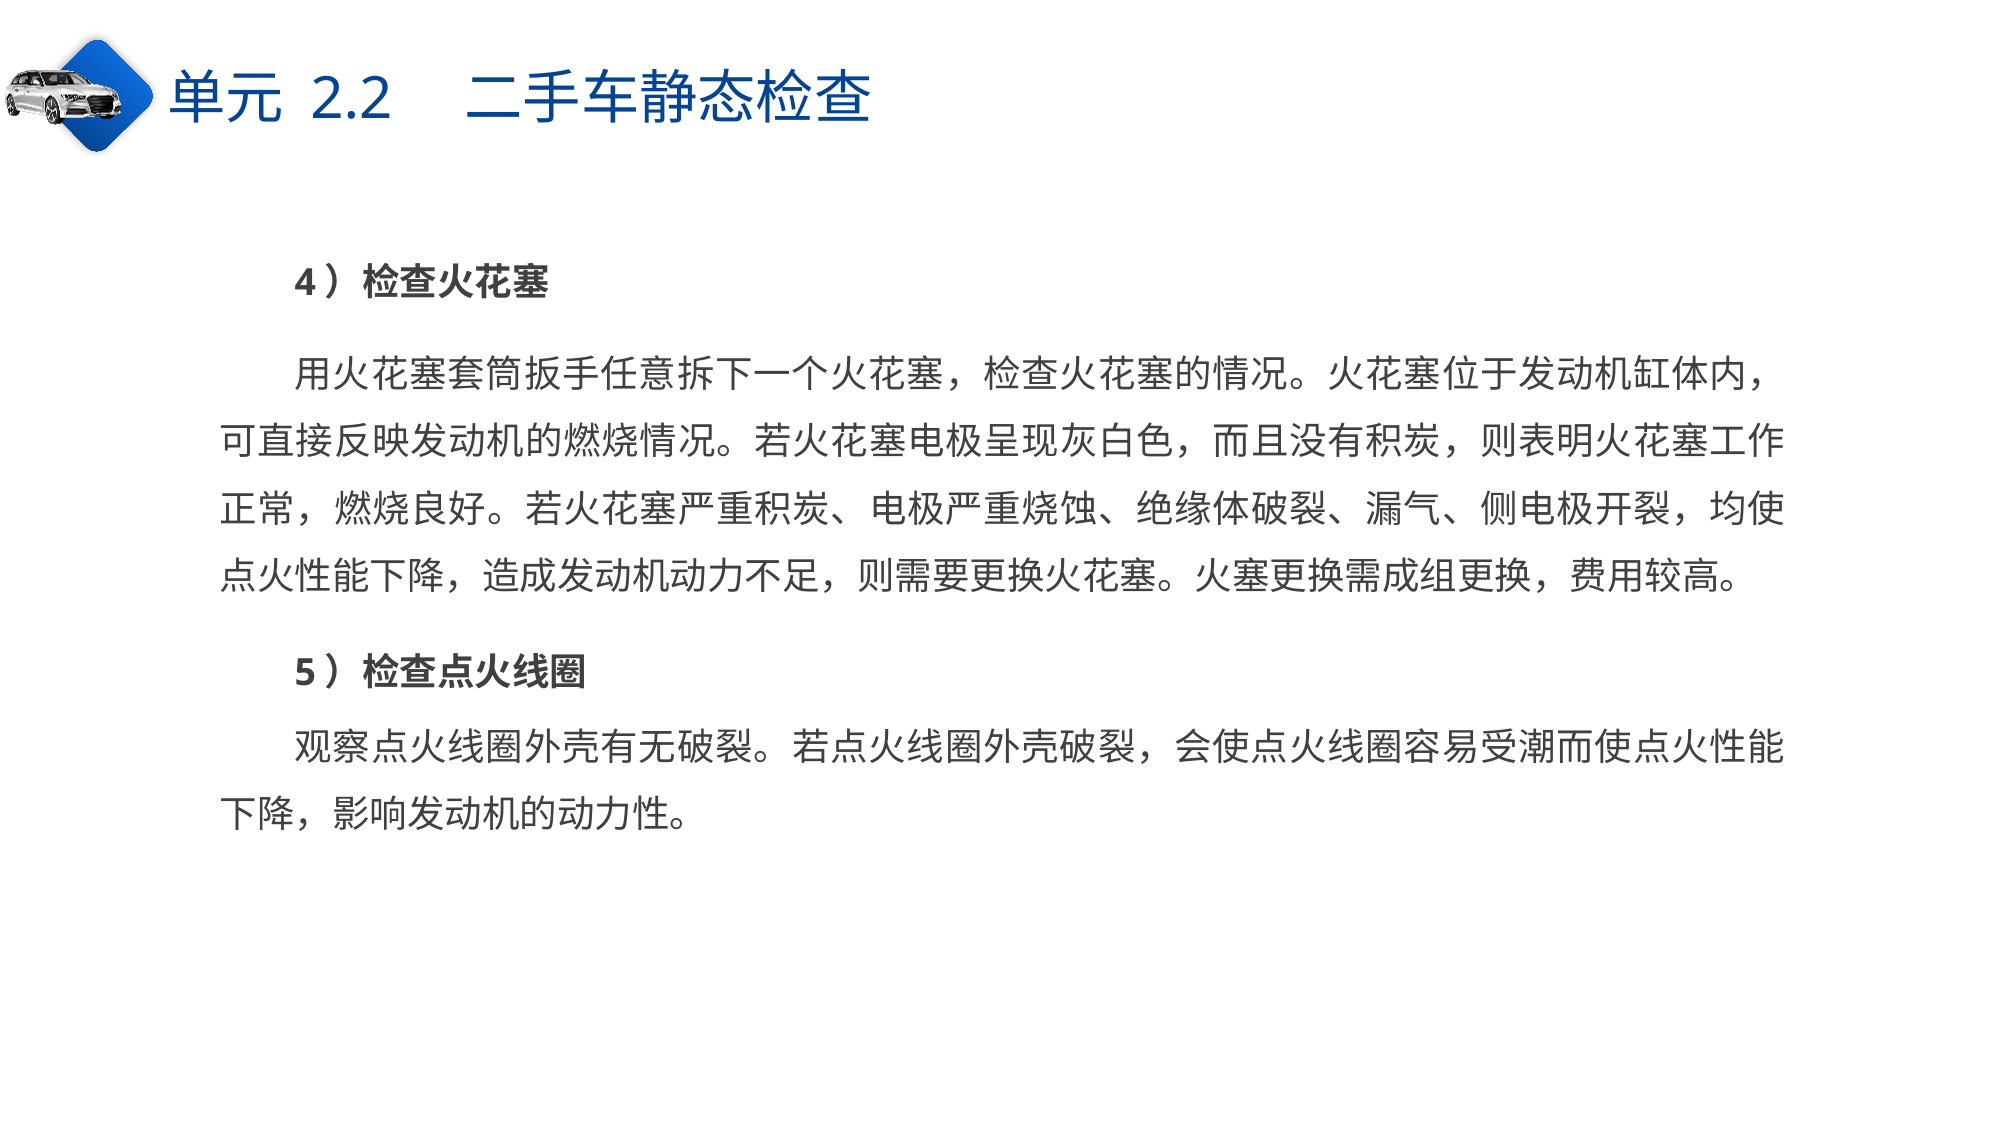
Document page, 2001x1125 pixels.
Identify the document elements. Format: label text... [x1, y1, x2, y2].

text_box 5）检查点火线圈 [204, 618, 1000, 701]
text_box 观察点火线圈外壳有无破裂。若点火线圈外壳破裂，会使点火线圈容易受潮而使点火性能下降，影响发动机的动力性。 [204, 693, 1800, 843]
picture [0, 31, 125, 157]
text_box 单元 2.2 二手车静态检查 [152, 52, 888, 138]
text_box 用火花塞套筒扳手任意拆下一个火花塞，检查火花塞的情况。火花塞位于发动机缸体内，可直接反映发动机的燃烧情况。若火花塞电极呈现灰白色，而且没有积炭，则表明火花塞工作正常，燃烧良好。若火花塞严重积炭、电极严重烧蚀、绝缘体破裂、漏气、侧电极开裂，均使点火性能下降，造成发动机动力不足，则需要更换火花塞。火塞更换需成组更换，费用较高。 [204, 319, 1800, 605]
text_box 4）检查火花塞 [204, 227, 1000, 310]
